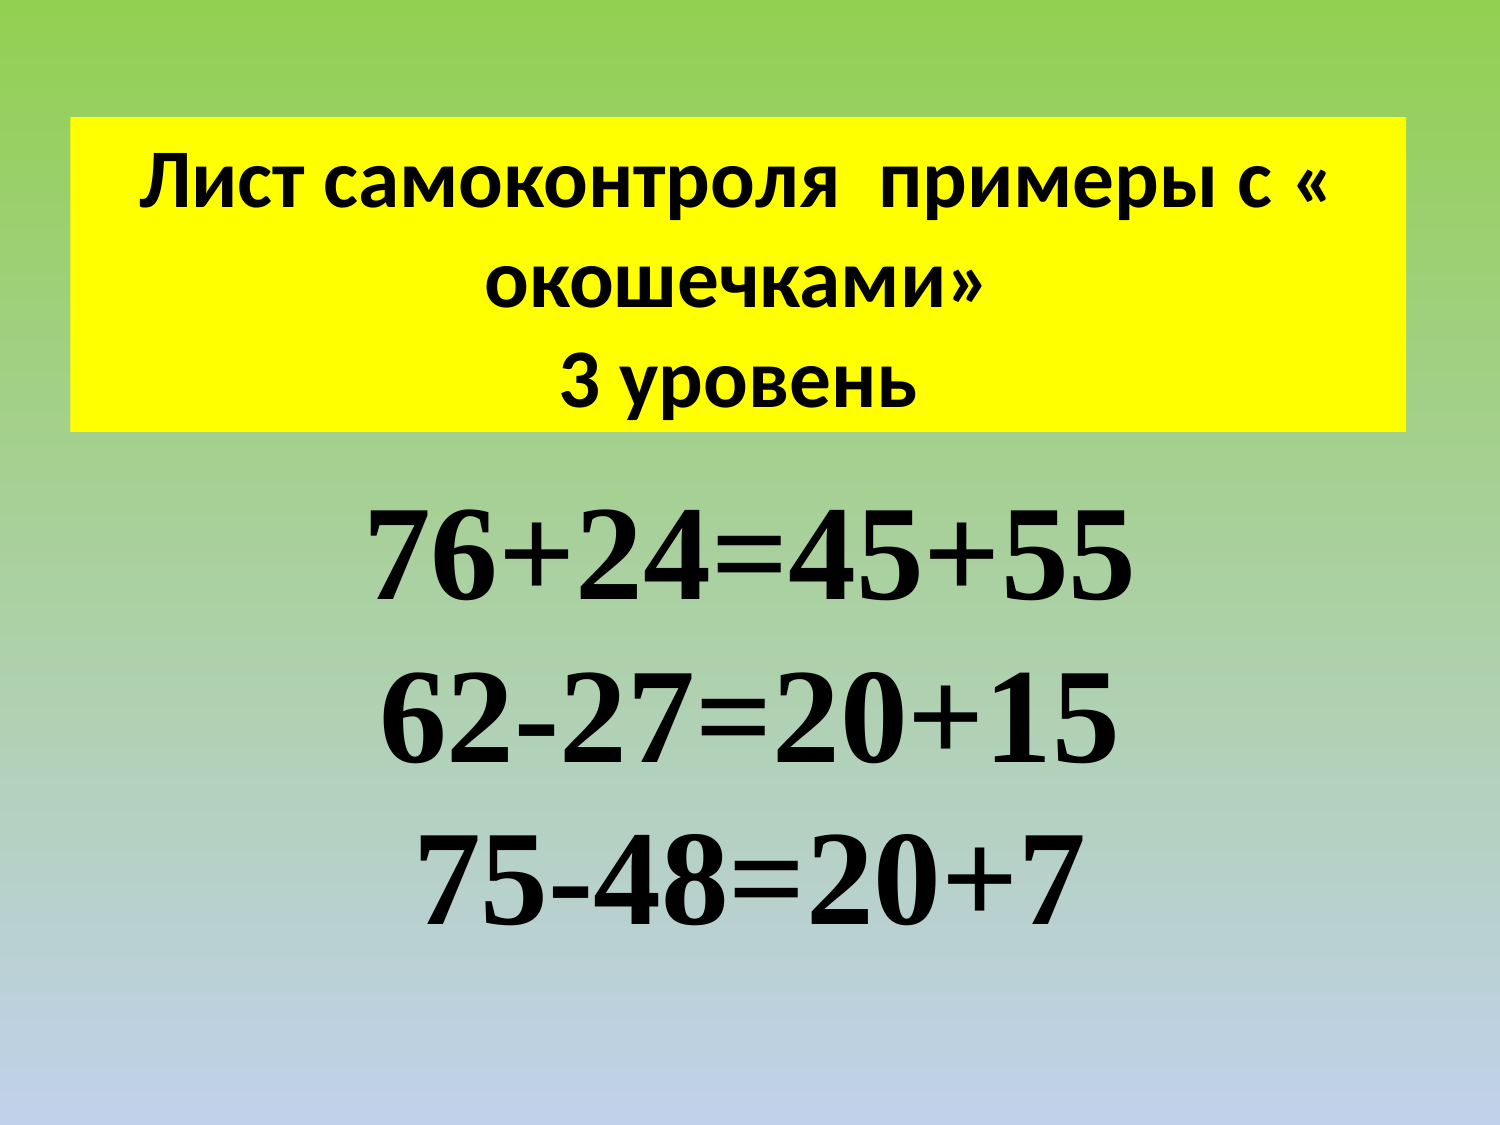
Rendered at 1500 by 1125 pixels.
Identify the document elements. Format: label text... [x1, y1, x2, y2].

text_box Лист самоконтроля примеры с « окошечками» 3 уровень [70, 117, 1407, 432]
text_box 76+24=45+55 62-27=20+15 75-48=20+7 [81, 457, 1418, 960]
